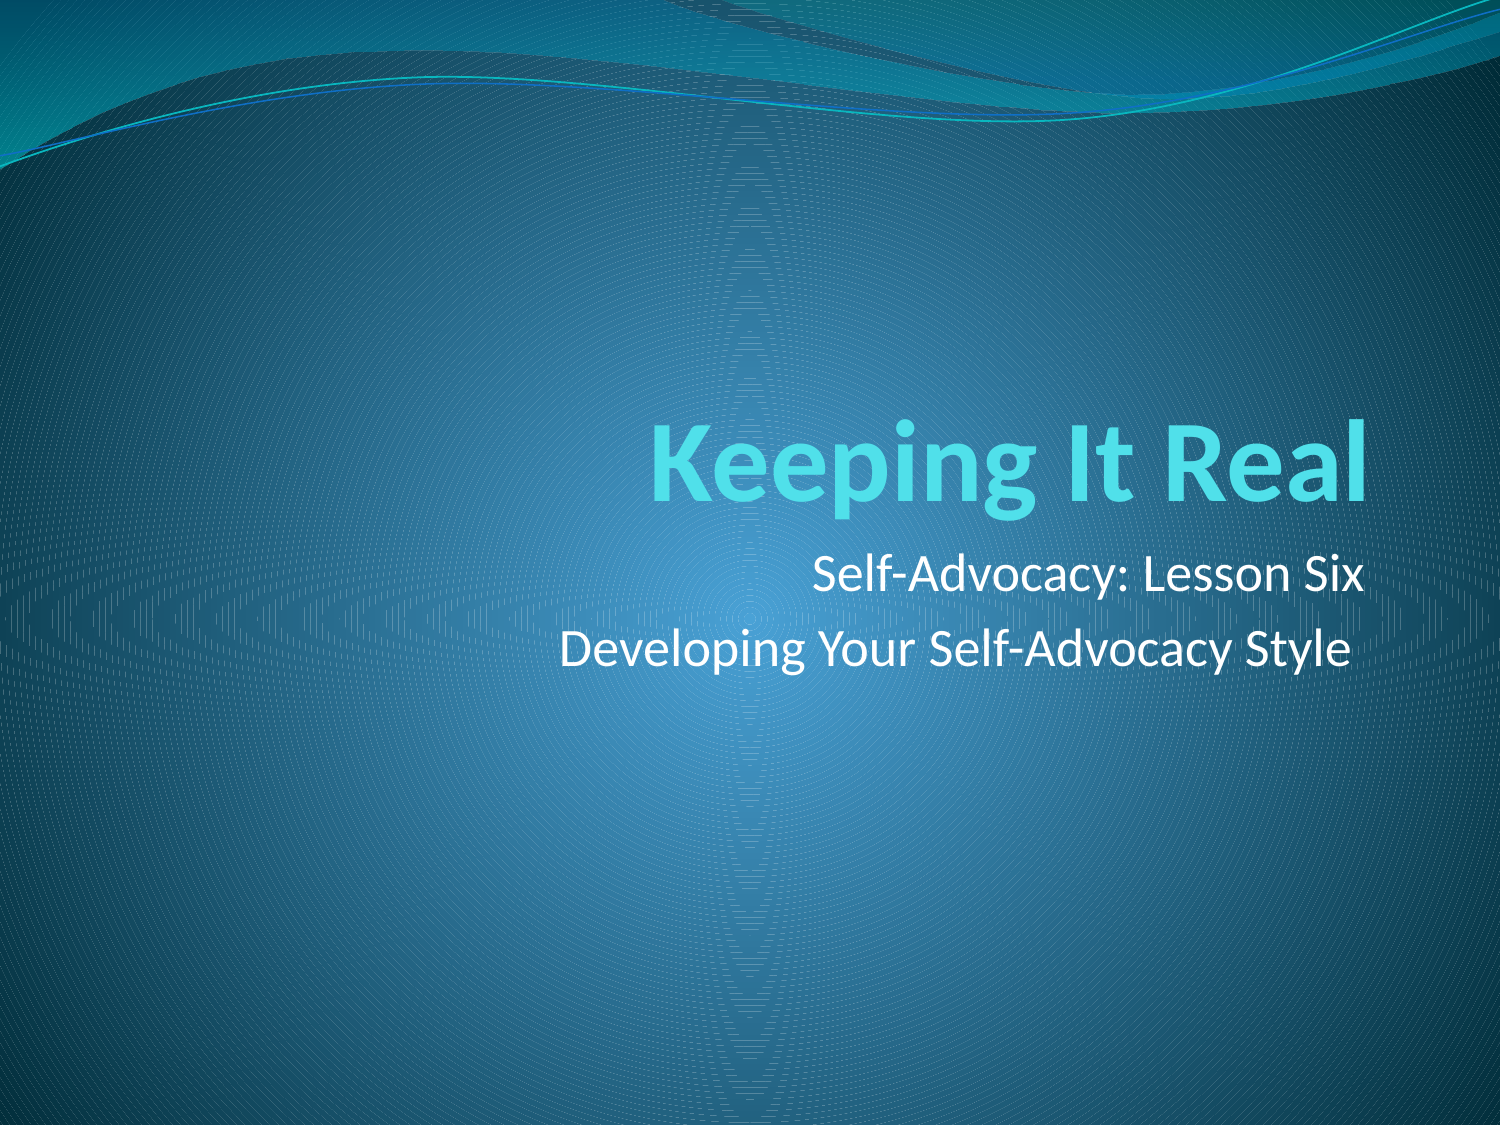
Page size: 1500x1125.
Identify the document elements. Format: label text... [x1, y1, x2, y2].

subtitle Self-Advocacy: Lesson Six Developing Your Self-Advocacy Style [87, 529, 1376, 818]
title Keeping It Real [87, 224, 1376, 525]
